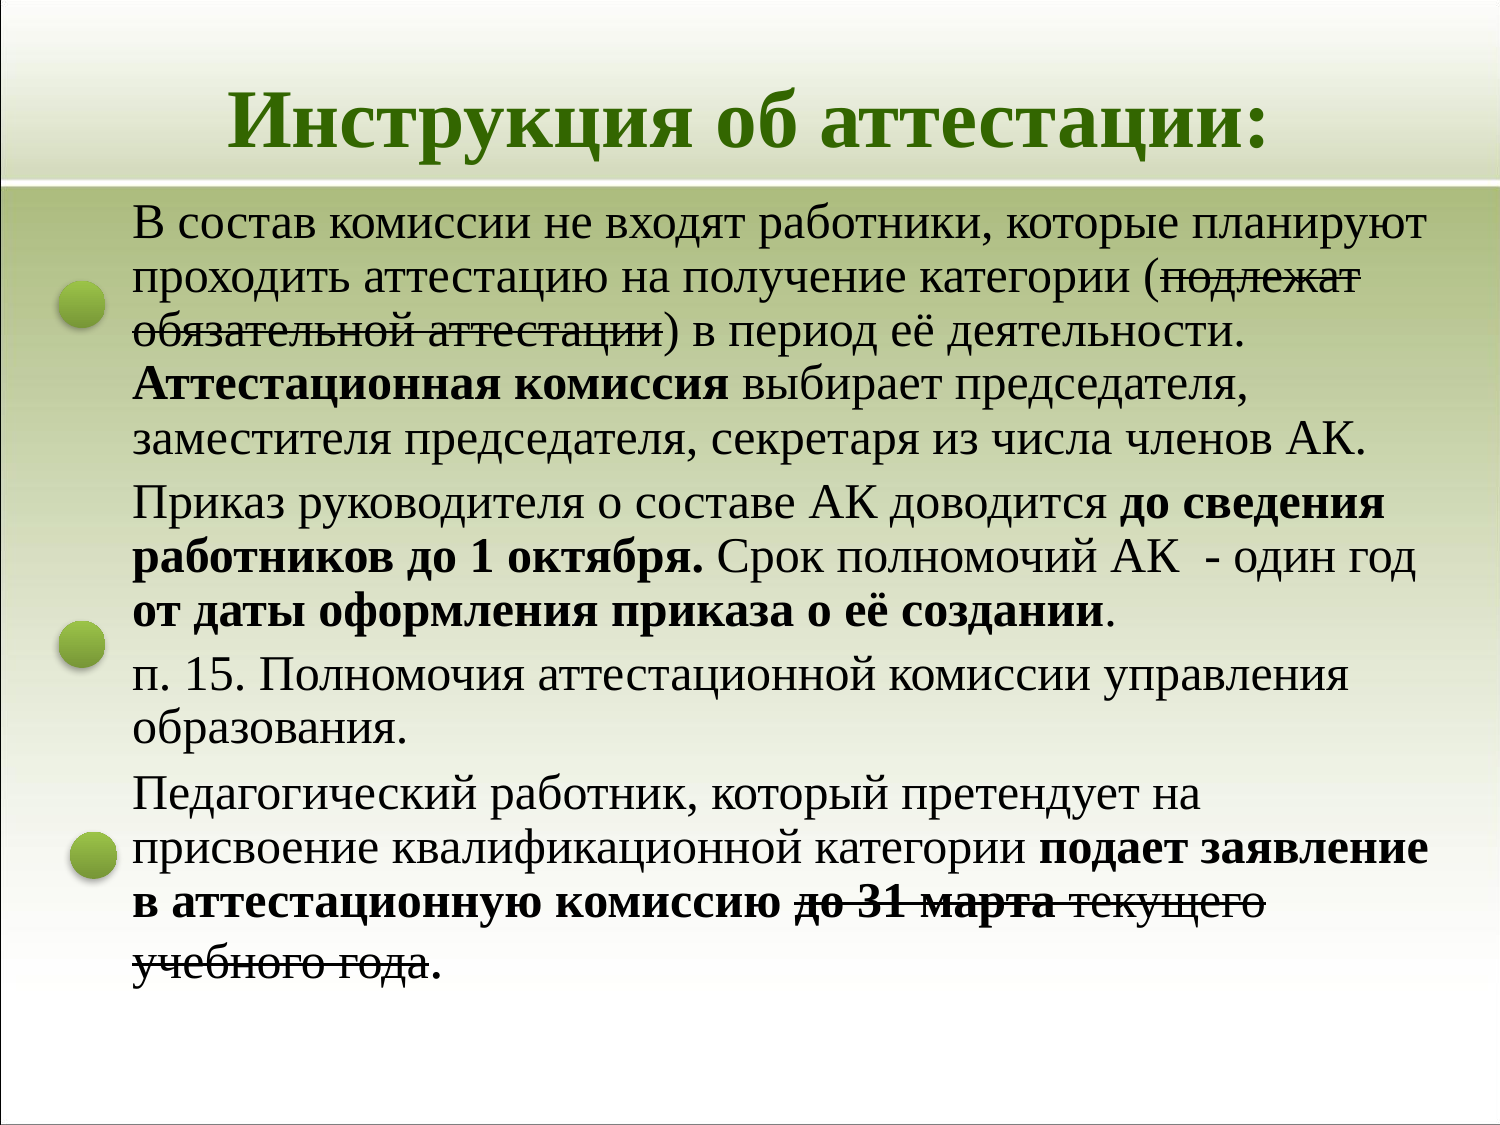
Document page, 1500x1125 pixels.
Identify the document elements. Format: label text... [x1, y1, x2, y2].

list В состав комиссии не входят работники, которые планируют проходить аттестацию на получение категории (подлежат обязательной аттестации) в период её деятельности. Аттестационная комиссия выбирает председателя, заместителя председателя, секретаря из числа членов АК. Приказ руководителя о составе АК доводится до сведения работников до 1 октября. Срок полномочий АК - один год от даты оформления приказа о её создании. п. 15. Полномочия аттестационной комиссии управления образования. Педагогический работник, который претендует на присвоение квалификационной категории подает заявление в аттестационную комиссию до 31 марта текущего учебного года. [116, 187, 1454, 1091]
text_box [70, 831, 118, 879]
picture [0, 0, 1500, 1125]
text_box [58, 281, 106, 329]
title Инструкция об аттестации: [111, 66, 1388, 162]
text_box [58, 621, 106, 668]
